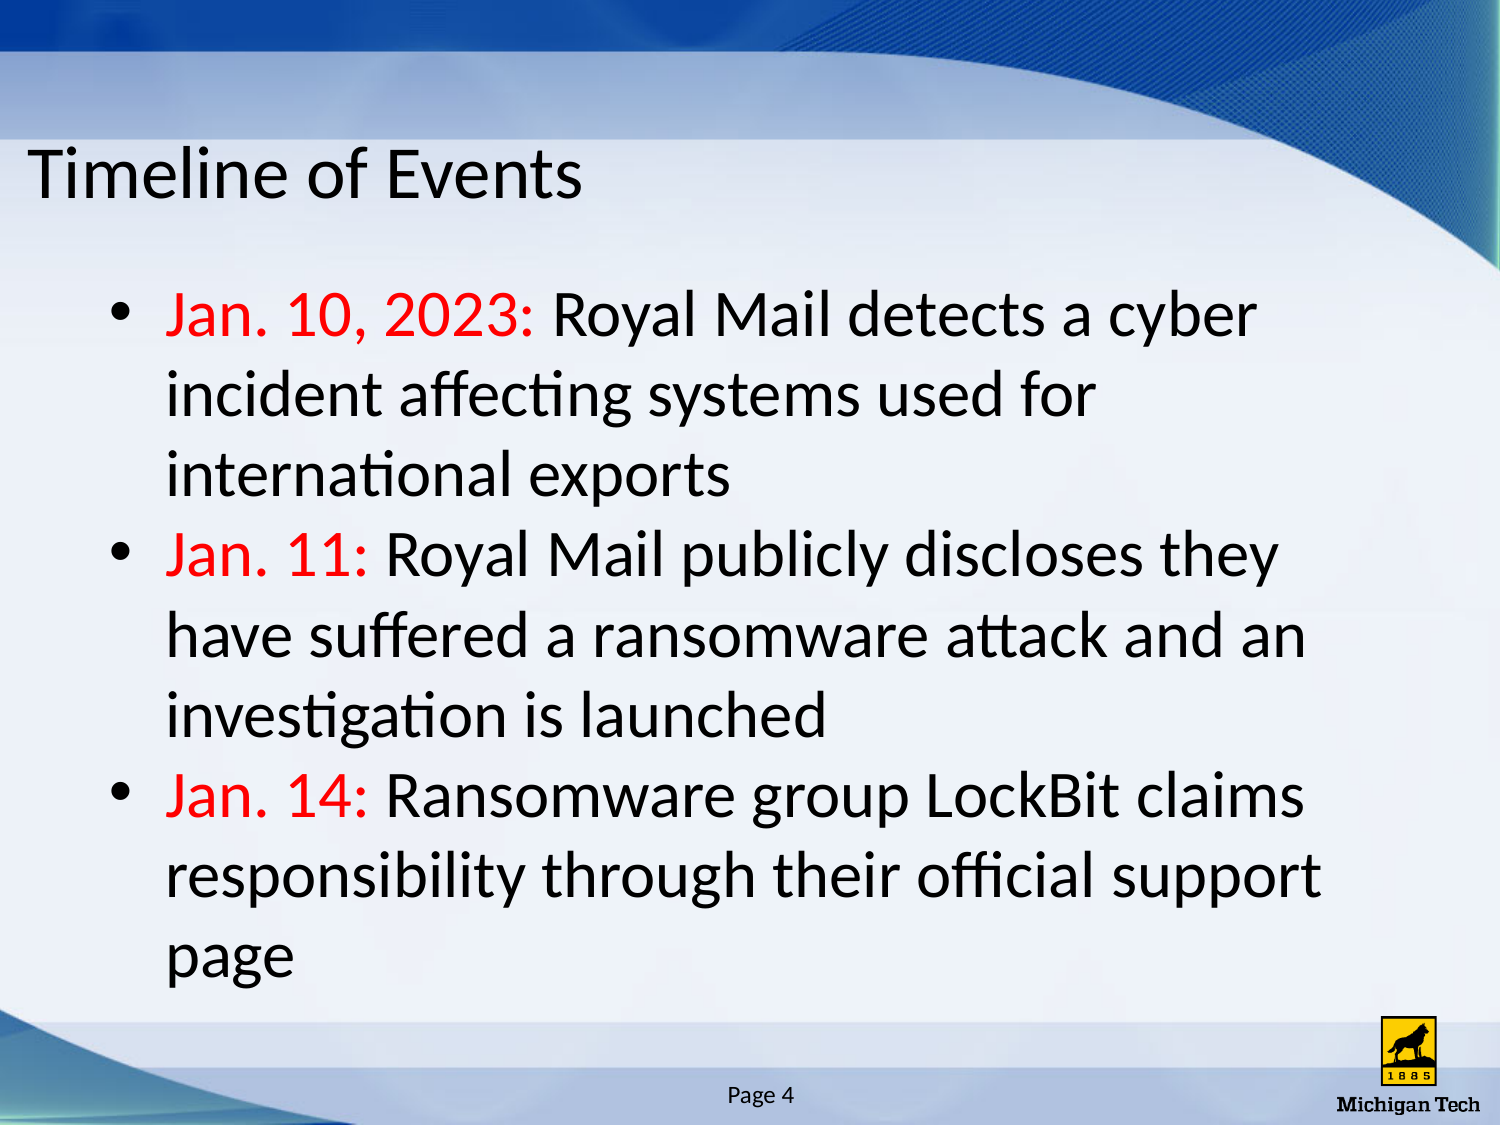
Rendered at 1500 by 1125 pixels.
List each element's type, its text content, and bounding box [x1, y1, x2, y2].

list Jan. 10, 2023: Royal Mail detects a cyber incident affecting systems used for international exports Jan. 11: Royal Mail publicly discloses they have suffered a ransomware attack and an investigation is launched Jan. 14: Ransomware group LockBit claims responsibility through their official support page [75, 262, 1425, 1063]
picture [0, 0, 1500, 1125]
title Timeline of Events [12, 75, 1263, 263]
